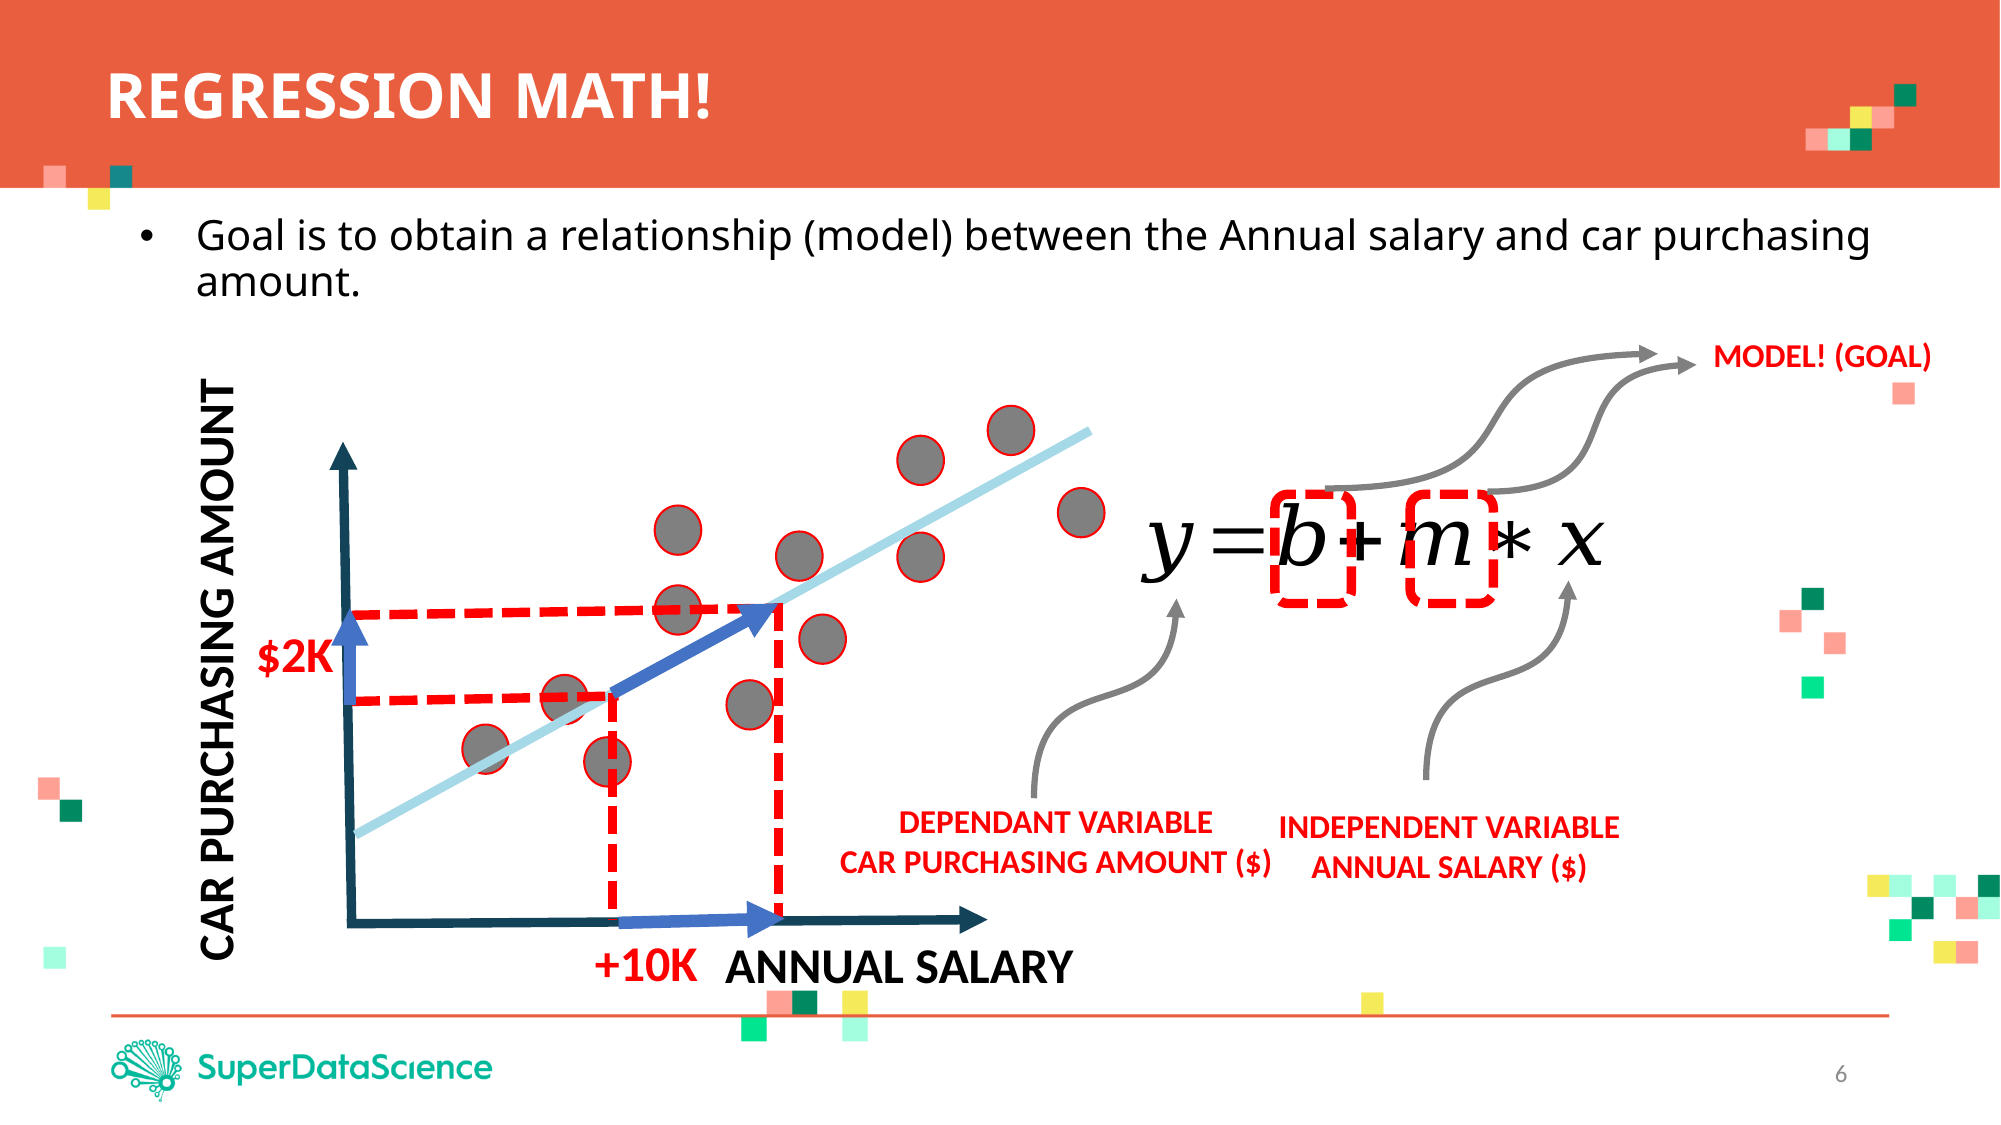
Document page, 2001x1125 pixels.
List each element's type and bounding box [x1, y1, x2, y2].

text_box [351, 695, 619, 702]
text_box [1397, 609, 1598, 752]
text_box [352, 919, 988, 924]
text_box [355, 430, 1091, 836]
text_box [1005, 627, 1205, 770]
text_box [342, 441, 352, 928]
text_box [351, 608, 612, 616]
picture [0, 0, 2000, 1125]
text_box [1487, 364, 1697, 492]
text_box [612, 603, 779, 694]
text_box [618, 918, 785, 923]
text_box [1324, 353, 1658, 489]
